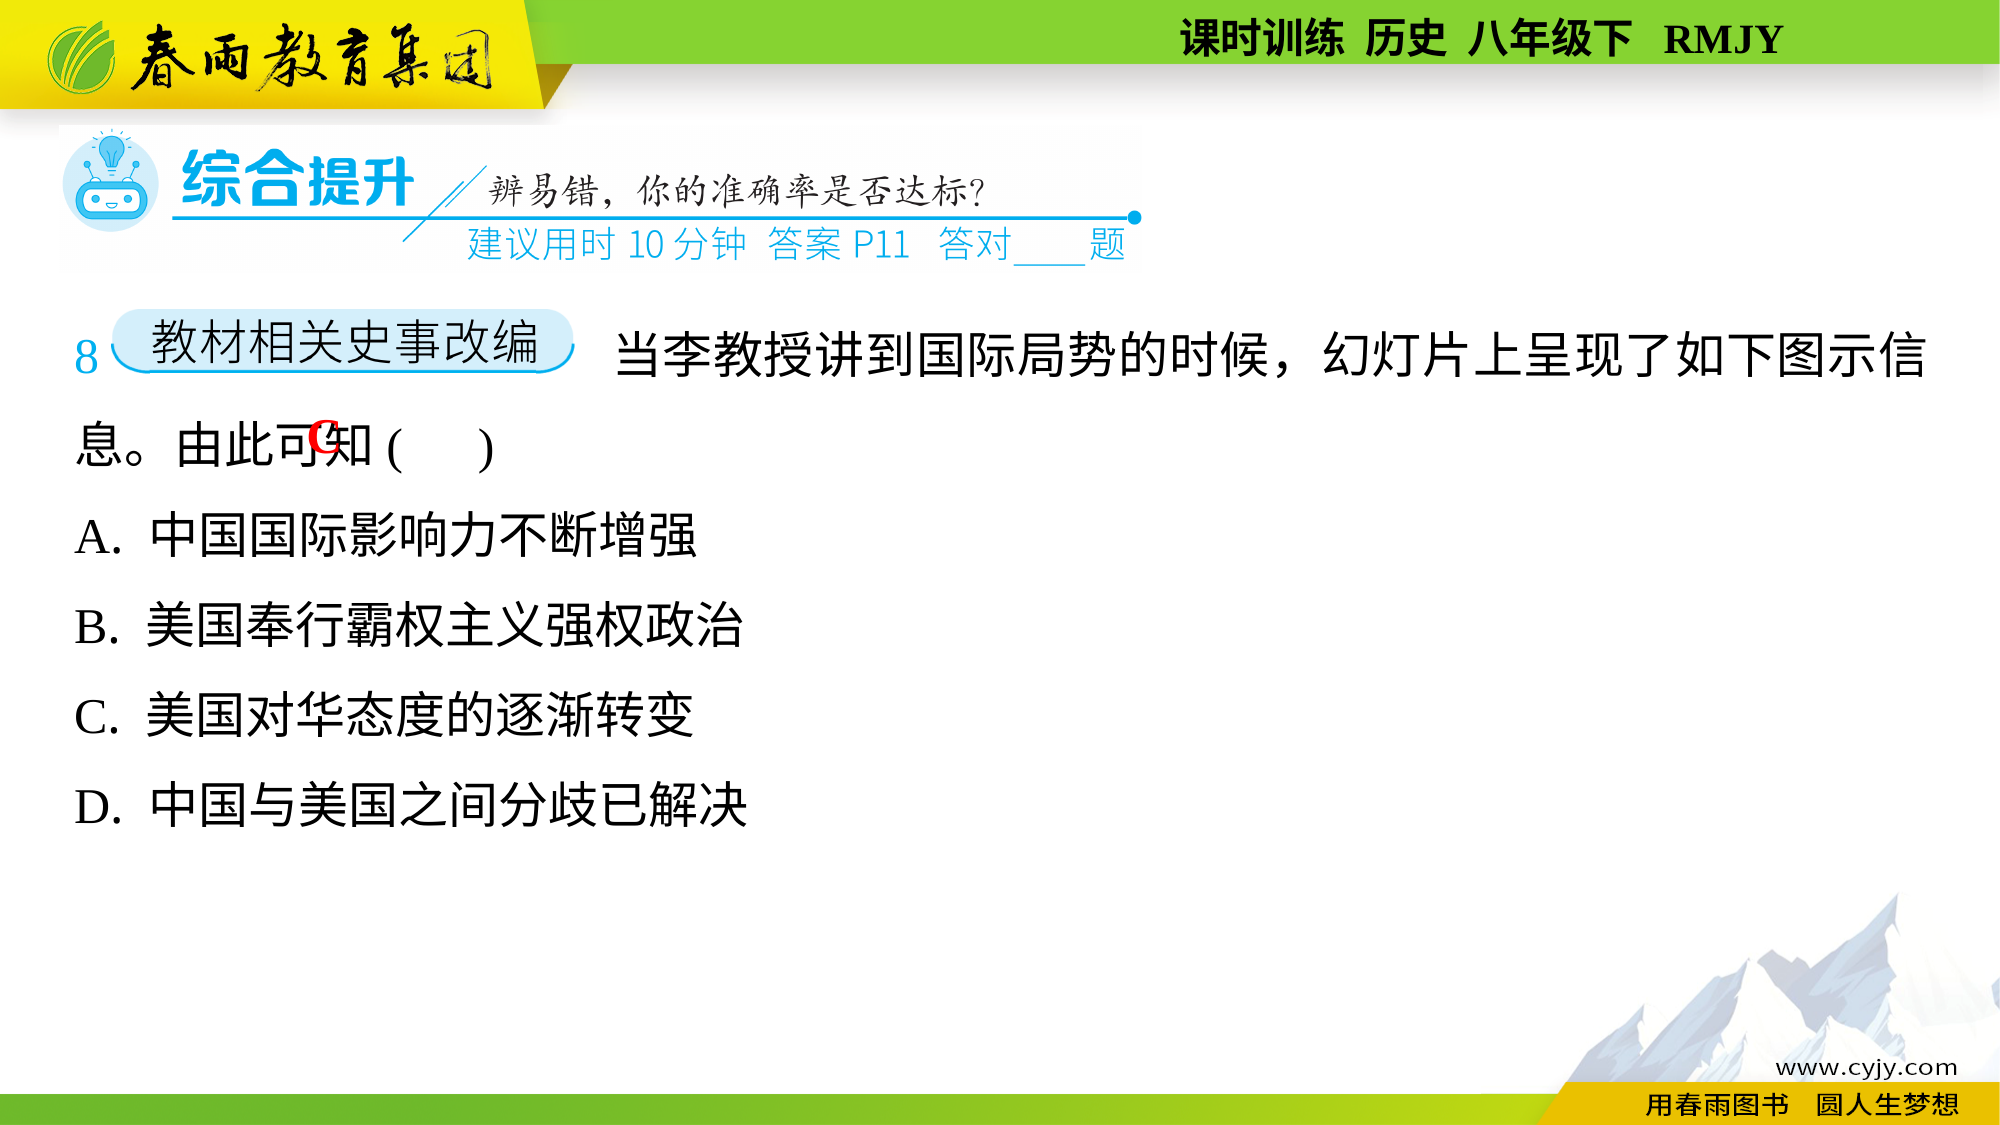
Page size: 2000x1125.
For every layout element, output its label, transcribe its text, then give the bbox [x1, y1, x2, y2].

list 8 当李教授讲到国际局势的时候，幻灯片上呈现了如下图示信息。由此可知( ) A. 中国国际影响力不断增强 B. 美国奉行霸权主义强权政治 C. 美国对华态度的逐渐转变 D. 中国与美国之间分歧已解决 [59, 285, 1944, 846]
text_box C [291, 395, 358, 471]
picture [0, 0, 2000, 1125]
